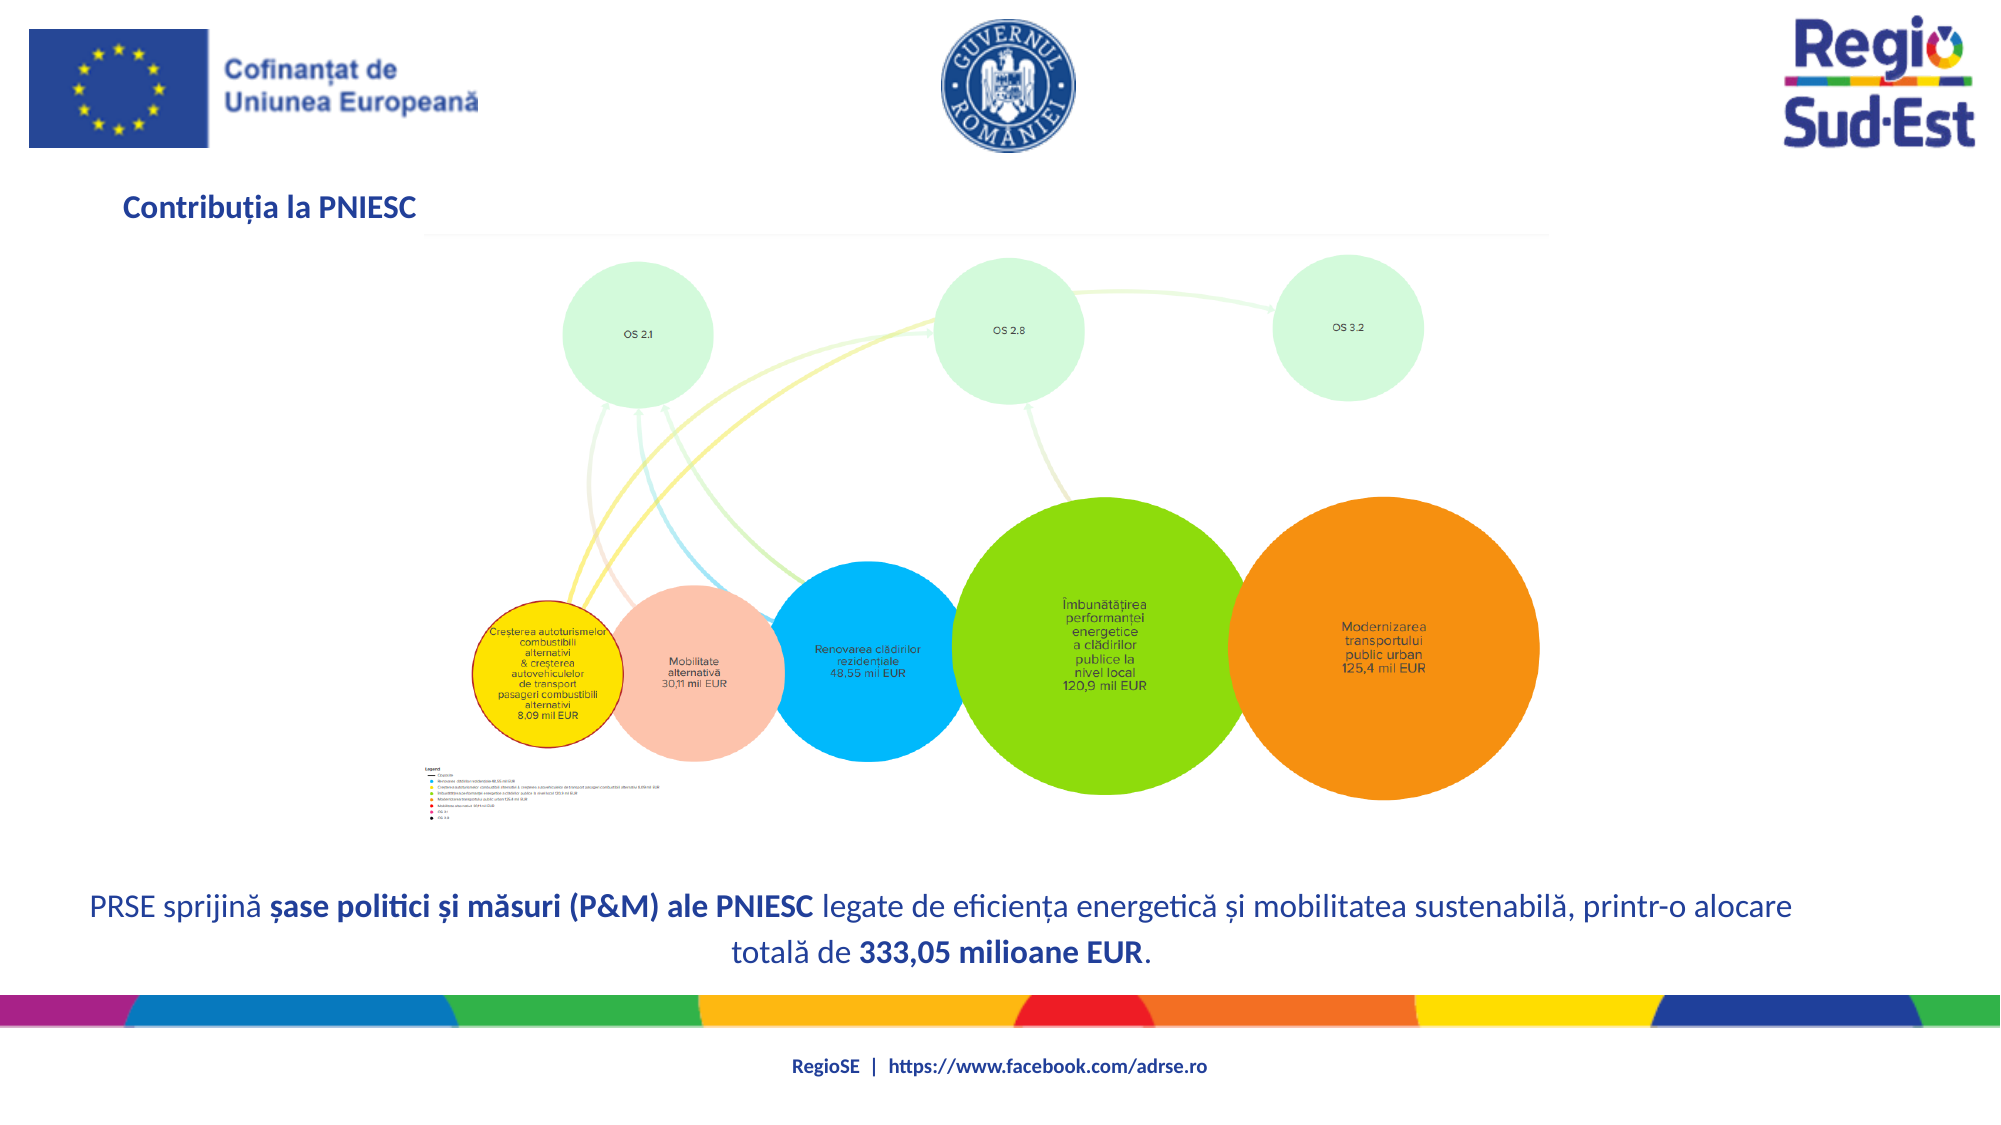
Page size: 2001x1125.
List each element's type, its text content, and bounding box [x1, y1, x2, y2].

picture [0, 995, 2000, 1029]
picture [424, 233, 1549, 822]
picture [1759, 0, 2000, 220]
text_box PRSE sprijină șase politici și măsuri (P&M) ale PNIESC legate de eficiența energetică și mobilitatea sustenabilă, printr-o alocare totală de 333,05 milioane EUR. [49, 883, 1835, 965]
picture [28, 28, 478, 148]
text_box Contribuția la PNIESC [108, 177, 1808, 238]
picture [941, 19, 1076, 153]
text_box RegioSE | https://www.facebook.com/adrse.ro [776, 1029, 1223, 1085]
